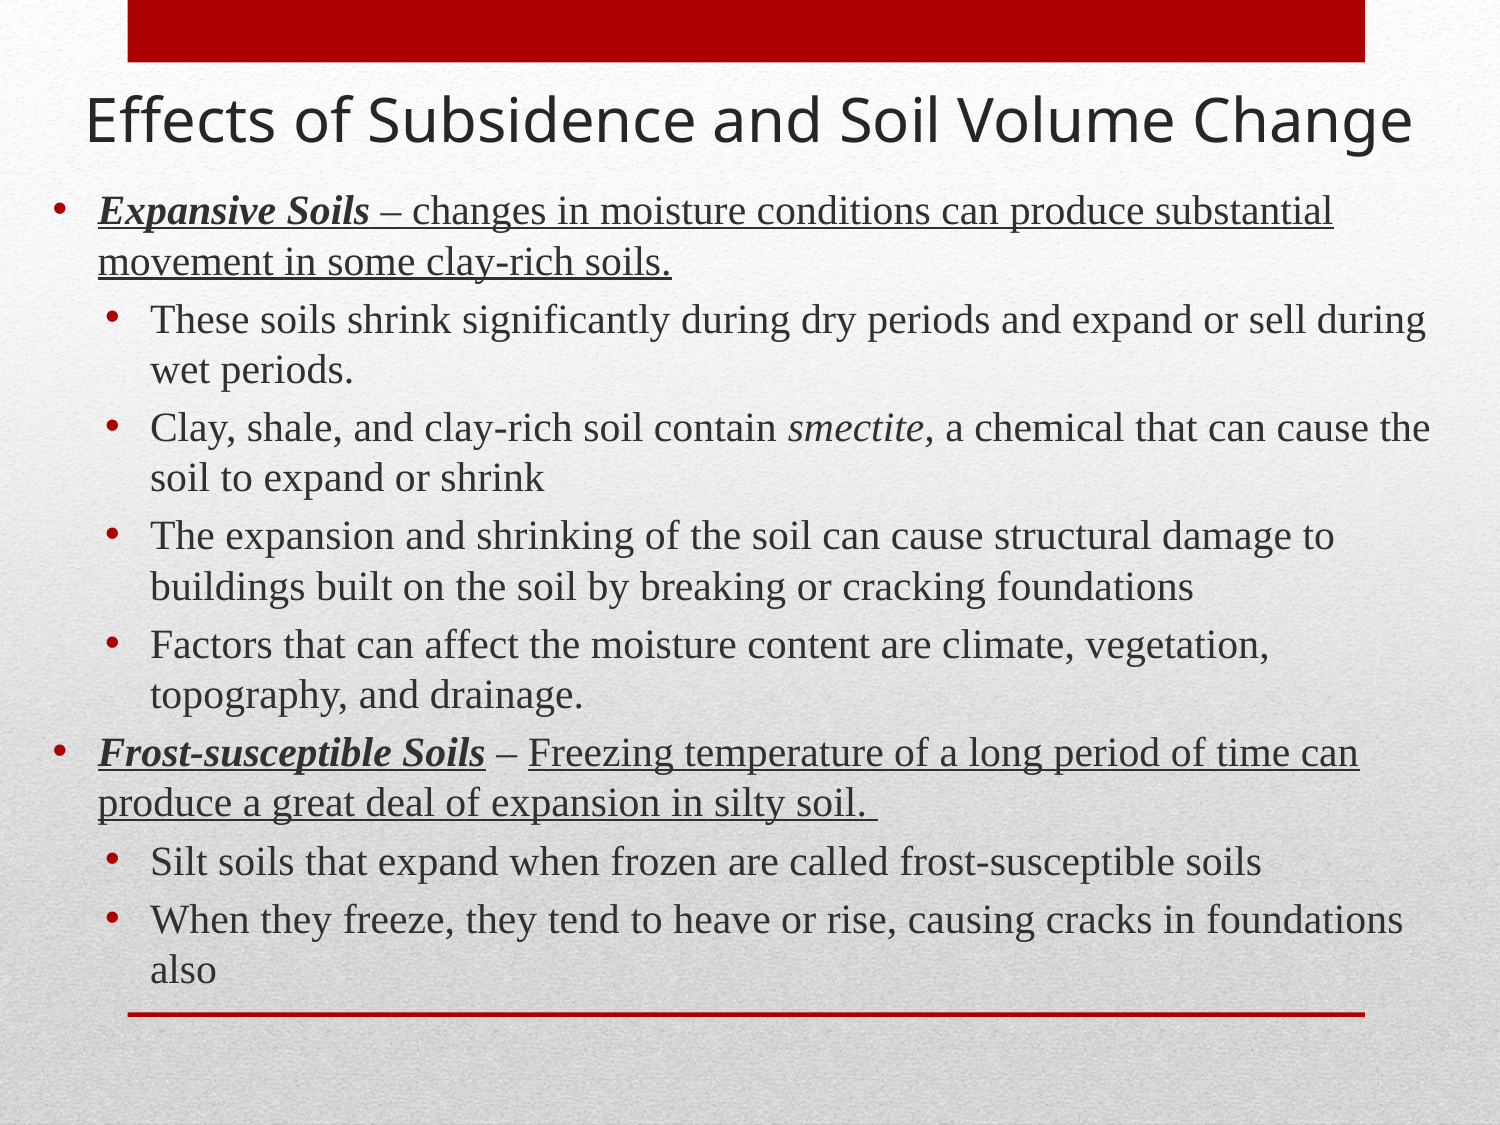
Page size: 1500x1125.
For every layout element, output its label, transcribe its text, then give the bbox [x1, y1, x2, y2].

list Expansive Soils – changes in moisture conditions can produce substantial movement in some clay-rich soils. These soils shrink significantly during dry periods and expand or sell during wet periods. Clay, shale, and clay-rich soil contain smectite, a chemical that can cause the soil to expand or shrink The expansion and shrinking of the soil can cause structural damage to buildings built on the soil by breaking or cracking foundations Factors that can affect the moisture content are climate, vegetation, topography, and drainage. Frost-susceptible Soils – Freezing temperature of a long period of time can produce a great deal of expansion in silty soil. Silt soils that expand when frozen are called frost-susceptible soils When they freeze, they tend to heave or rise, causing cracks in foundations also [37, 162, 1463, 1013]
title Effects of Subsidence and Soil Volume Change [50, 24, 1450, 162]
